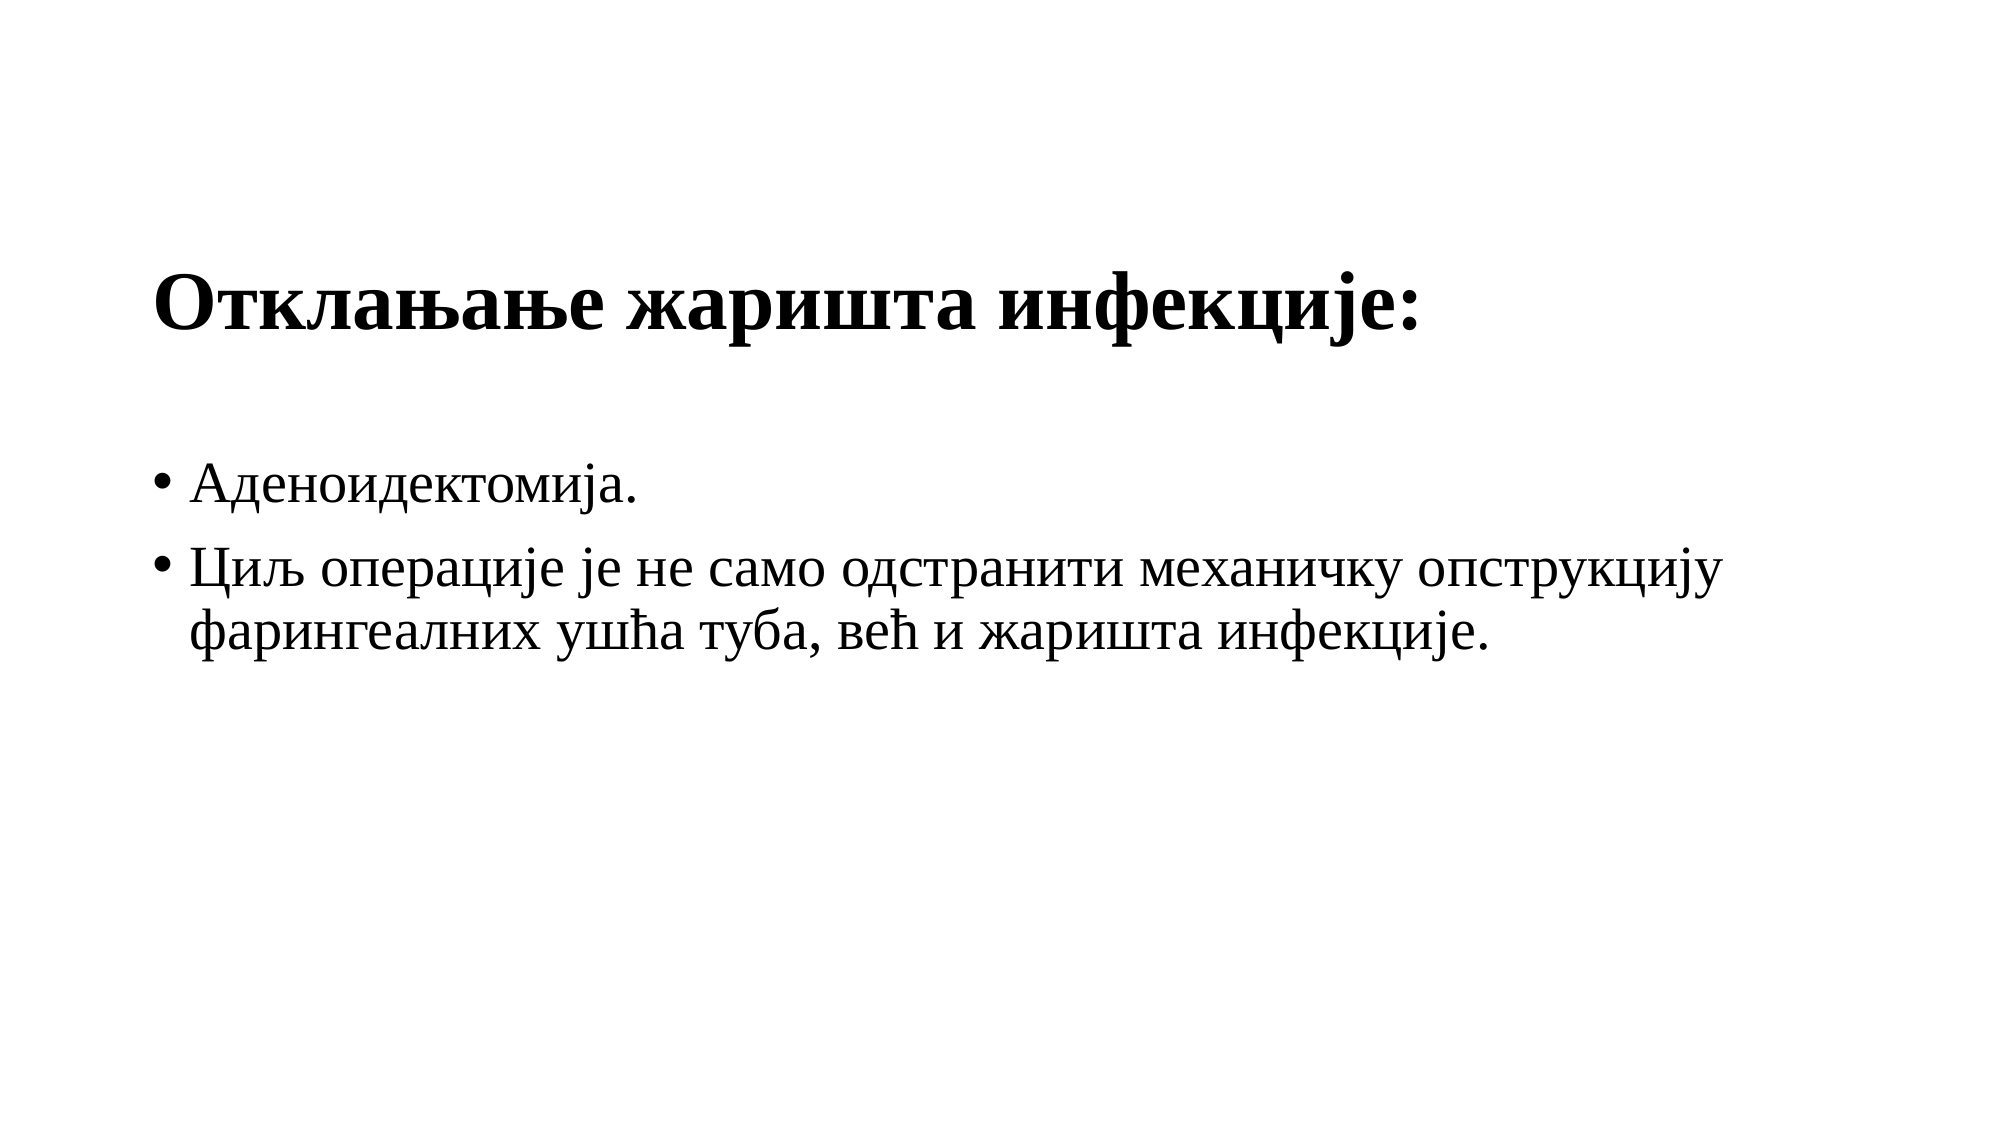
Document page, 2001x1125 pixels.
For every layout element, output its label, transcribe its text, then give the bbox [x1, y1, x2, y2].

list Отклањање жаришта инфекције: Аденоидектомија. Циљ операције је не само одстранити механичку опструкцију фарингеалних ушћа туба, већ и жаришта инфекције. [137, 249, 1863, 964]
